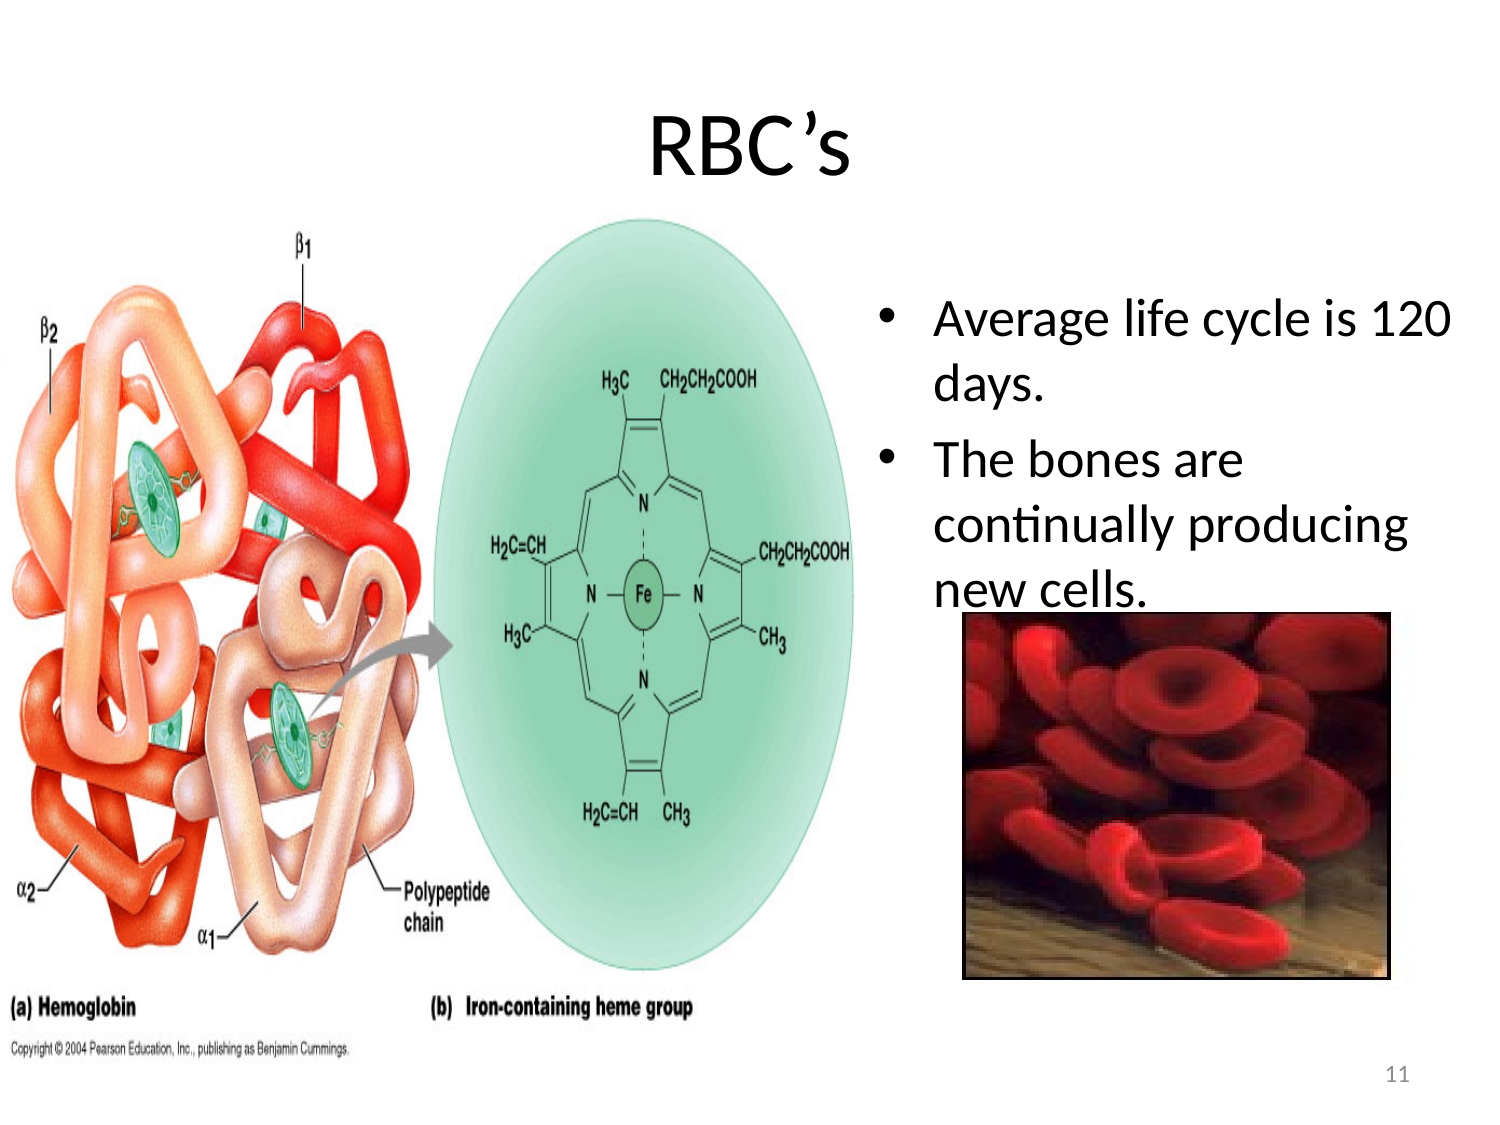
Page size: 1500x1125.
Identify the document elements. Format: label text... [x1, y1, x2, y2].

picture [0, 199, 863, 1076]
list Average life cycle is 120 days. The bones are continually producing new cells. [866, 275, 1500, 1006]
title RBC’s [75, 45, 1425, 233]
picture [962, 612, 1413, 989]
slide_number 11 [1074, 1042, 1425, 1103]
